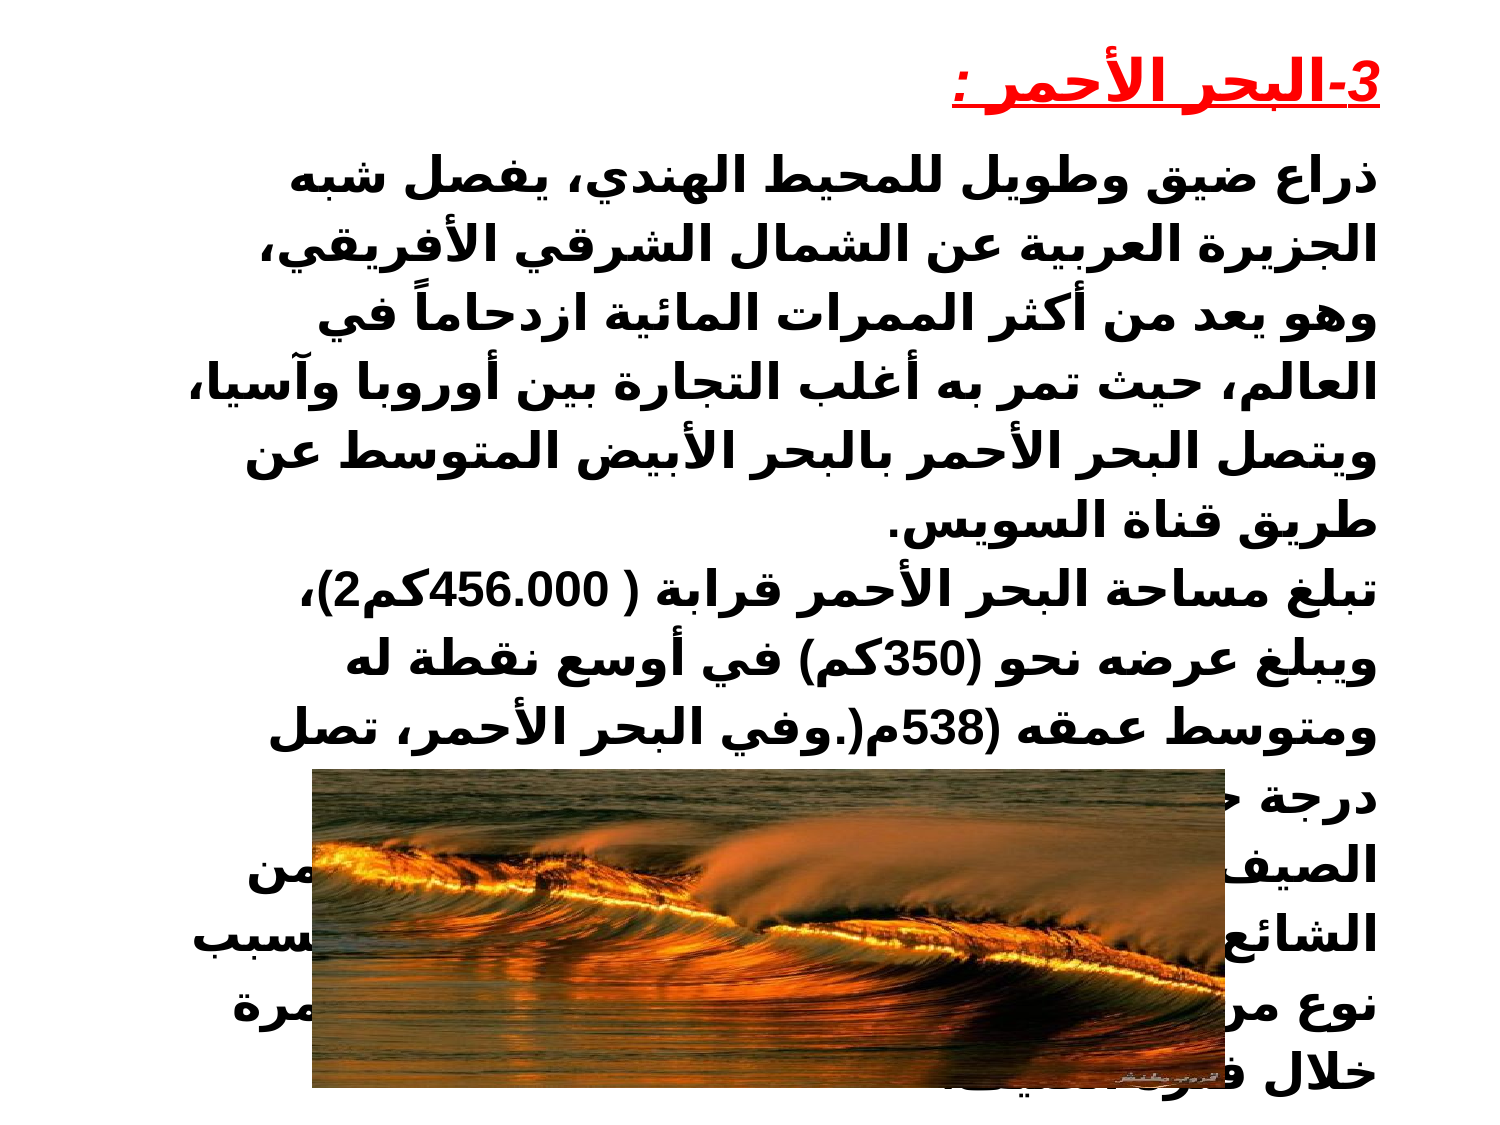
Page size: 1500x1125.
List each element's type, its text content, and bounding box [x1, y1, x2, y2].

text_box 3-البحر الأحمر : ذراع ضيق وطويل للمحيط الهندي، يفصل شبه الجزيرة العربية عن الشمال الشرقي الأفريقي، وهو يعد من أكثر الممرات المائية ازدحاماً في العالم، حيث تمر به أغلب التجارة بين أوروبا وآسيا، ويتصل البحر الأحمر بالبحر الأبيض المتوسط عن طريق قناة السويس. تبلغ مساحة البحر الأحمر قرابة ( 456.000كم2)، ويبلغ عرضه نحو (350كم) في أوسع نقطة له ومتوسط عمقه (538م(.وفي البحر الأحمر، تصل درجة حرارة الماء على السطح نحو (29ْم) في الصيف، ومياهه من أكثر مياه العالم ملوحة. ومن الشائع أن البحر الأحمر قد سمي بهذا الأسم بسبب نوع من الطحالب يكون زبداً بنياً يميل إلى الحمرة خلال فترة الصيف. [169, 24, 1395, 1107]
picture [312, 769, 1226, 1088]
